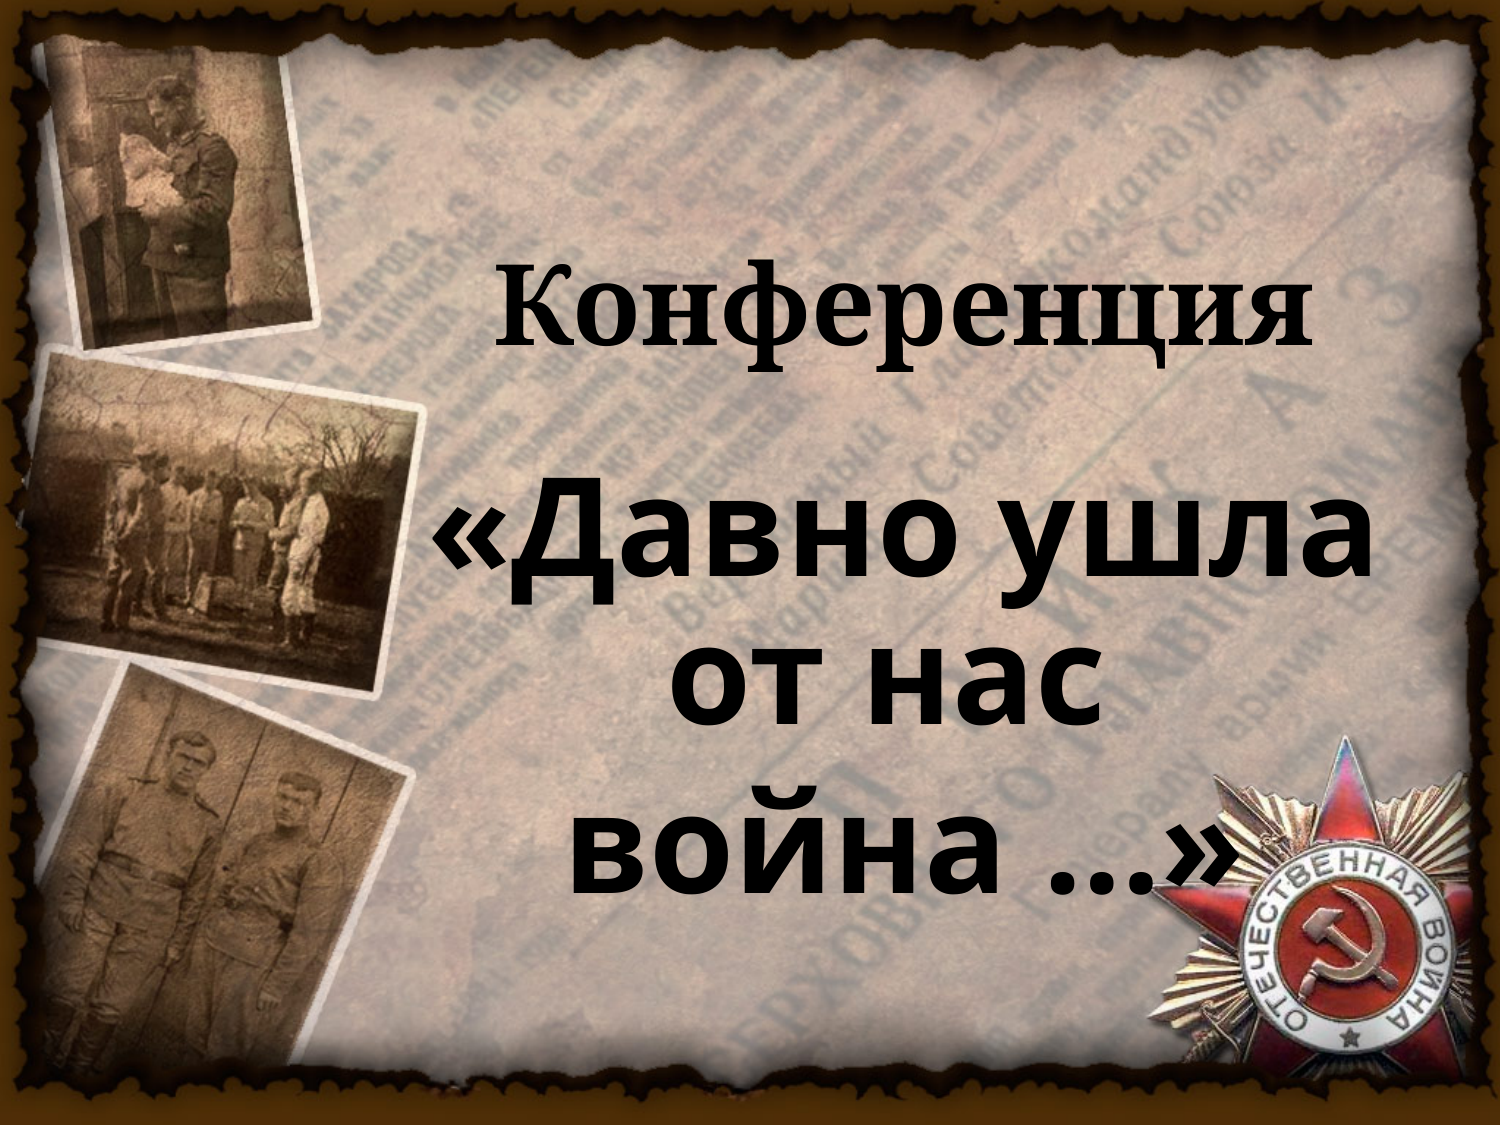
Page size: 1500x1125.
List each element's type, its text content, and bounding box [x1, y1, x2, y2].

title Конференция [388, 175, 1420, 378]
picture [0, 0, 1500, 1125]
subtitle «Давно ушла от нас война …» [341, 450, 1467, 904]
